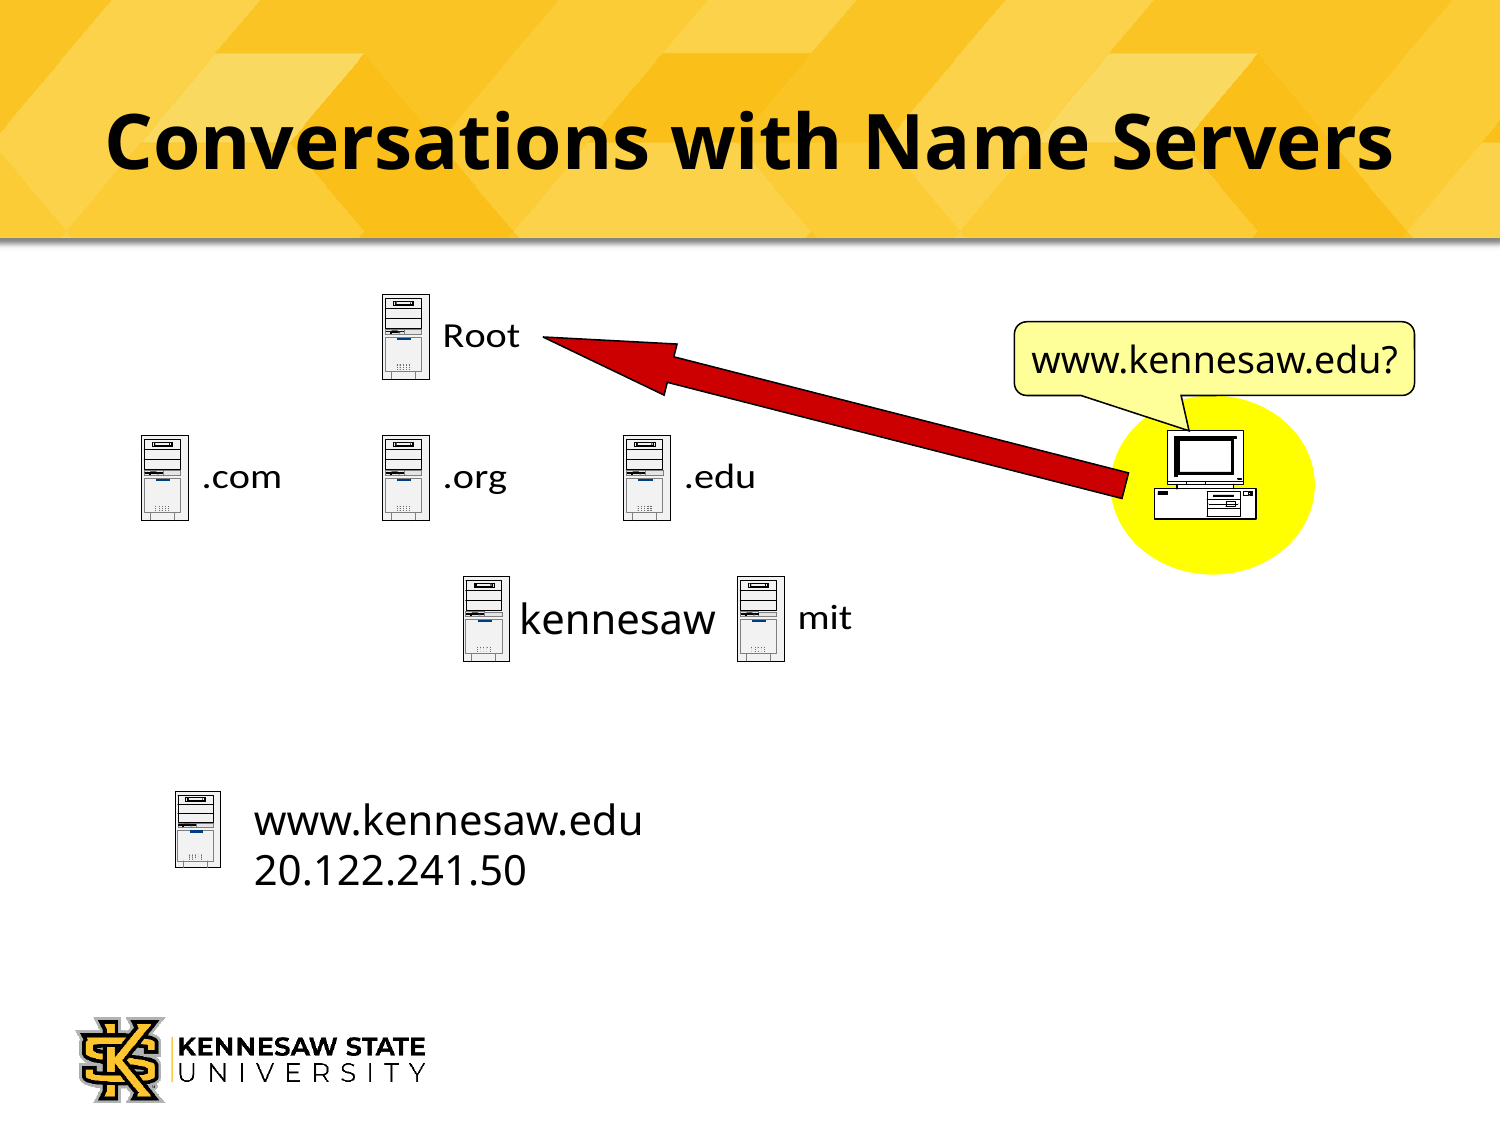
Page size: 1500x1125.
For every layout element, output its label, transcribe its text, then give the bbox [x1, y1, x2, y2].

text_box www.kennesaw.edu 20.122.241.50 [254, 784, 1087, 903]
text_box [1183, 396, 1315, 541]
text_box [170, 781, 516, 877]
text_box [1147, 554, 1278, 575]
title Conversations with Name Servers [75, 45, 1425, 233]
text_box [1122, 426, 1289, 546]
text_box [1111, 496, 1117, 517]
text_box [136, 289, 859, 666]
text_box [1136, 417, 1168, 425]
text_box [1112, 453, 1117, 469]
picture [75, 1017, 425, 1103]
text_box www.kennesaw.edu? [1014, 321, 1415, 425]
text_box [863, 405, 1117, 498]
picture [0, 0, 1500, 251]
